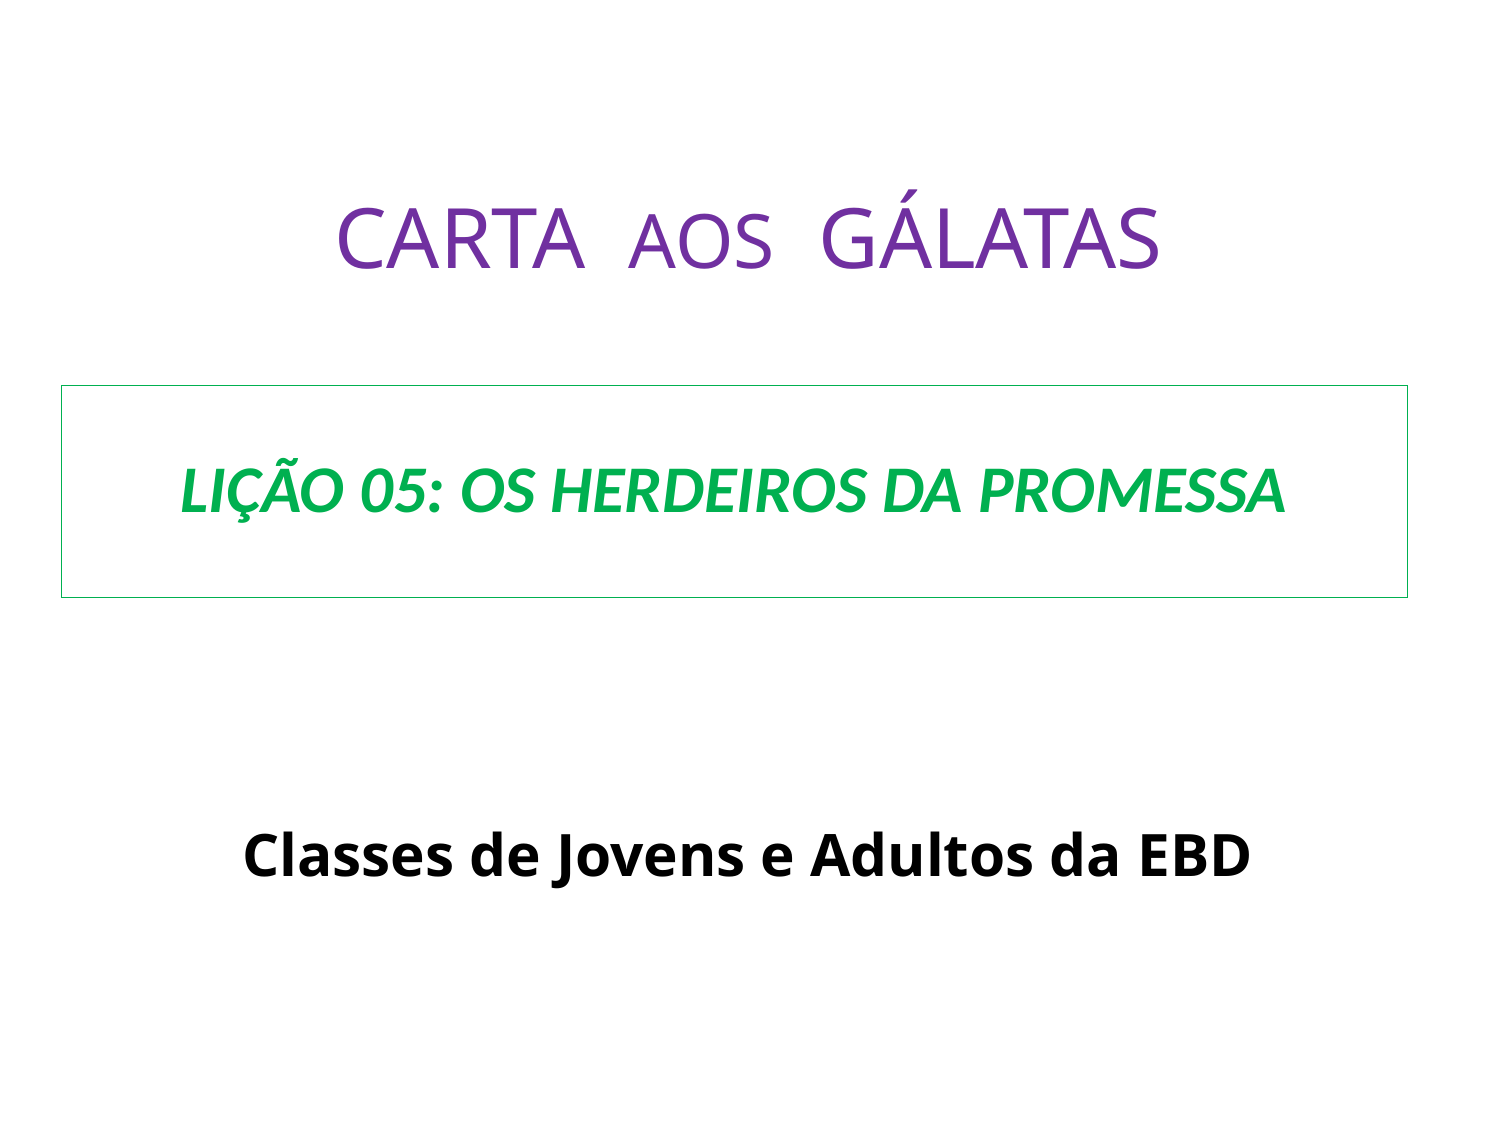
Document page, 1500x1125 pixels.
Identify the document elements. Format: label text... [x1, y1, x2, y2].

subtitle LIÇÃO 05: OS HERDEIROS DA PROMESSA [61, 385, 1408, 598]
text_box CARTA AOS GÁLATAS [87, 177, 1411, 293]
text_box Classes de Jovens e Adultos da EBD [112, 810, 1384, 937]
